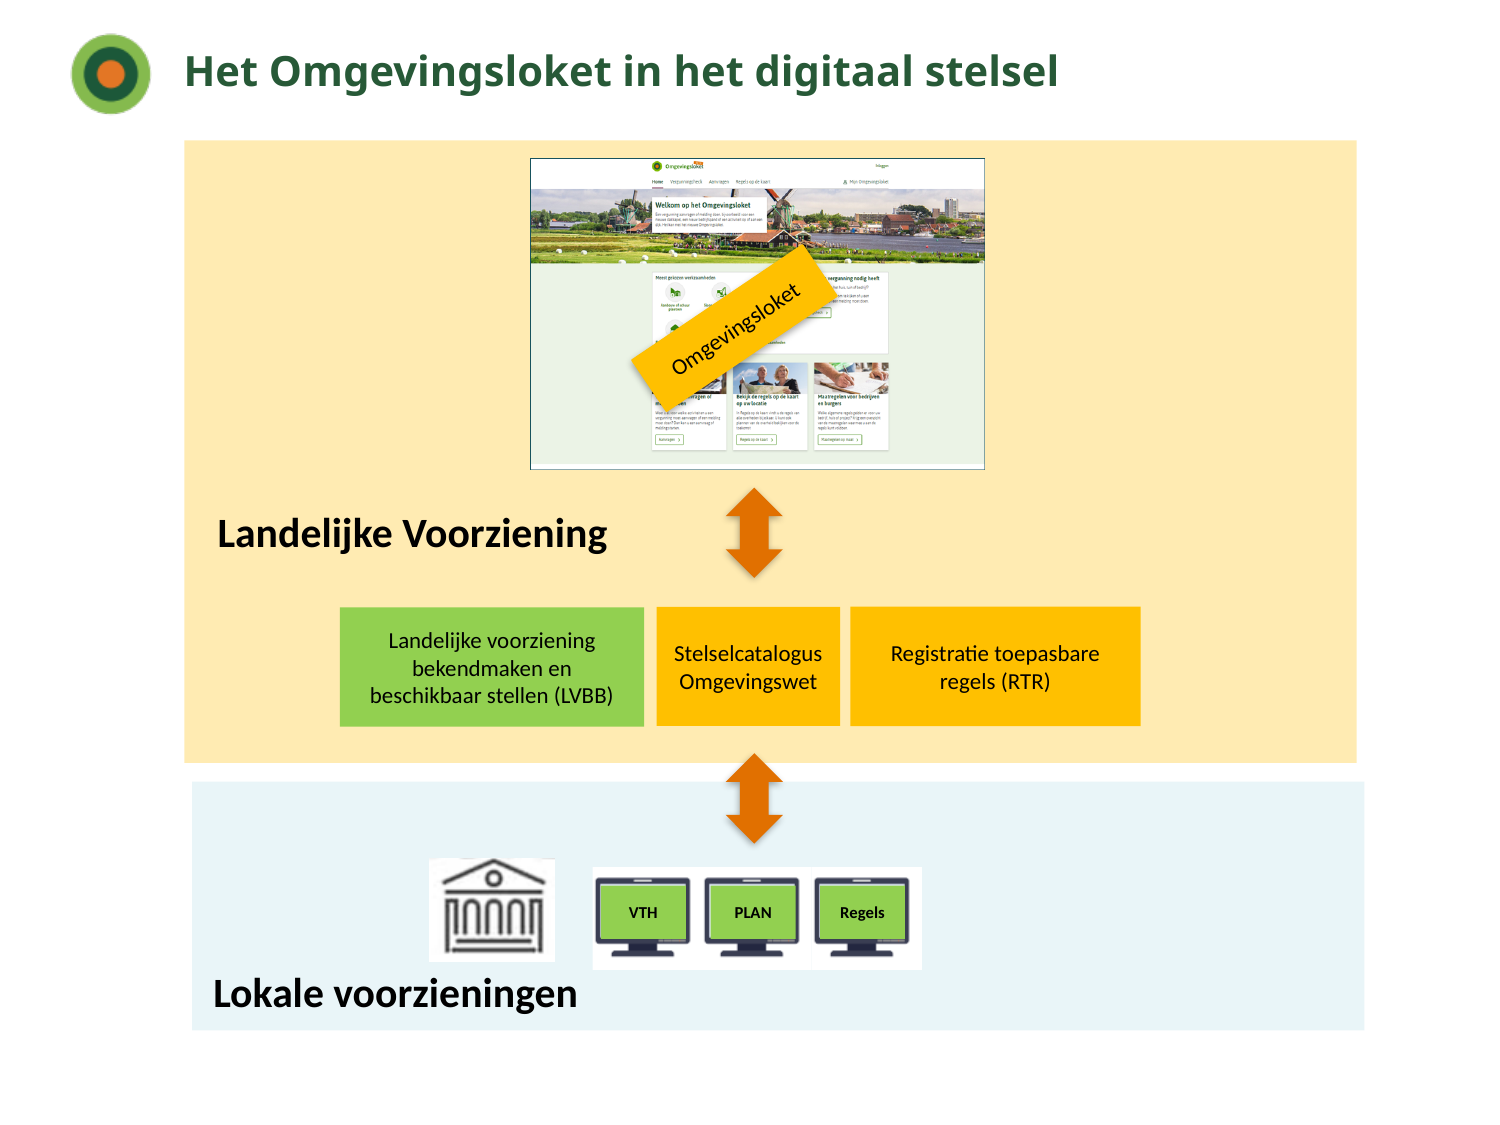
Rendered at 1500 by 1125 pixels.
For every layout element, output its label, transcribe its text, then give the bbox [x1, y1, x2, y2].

picture [429, 858, 555, 963]
text_box [725, 752, 784, 845]
title Het Omgevingsloket in het digitaal stelsel [168, 37, 1444, 279]
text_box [705, 867, 810, 971]
text_box Landelijke voorziening bekendmaken en beschikbaar stellen (LVBB) [338, 605, 646, 729]
text_box [182, 279, 1359, 765]
text_box Registratie toepasbare regels (RTR) [848, 605, 1143, 728]
text_box Landelijke Voorziening [168, 498, 657, 564]
picture [529, 158, 986, 470]
text_box Stelselcatalogus Omgevingswet [654, 605, 842, 728]
text_box [725, 487, 784, 579]
text_box Lokale voorzieningen [136, 958, 656, 1024]
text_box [811, 867, 923, 971]
text_box [190, 779, 1367, 1032]
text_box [592, 867, 703, 971]
